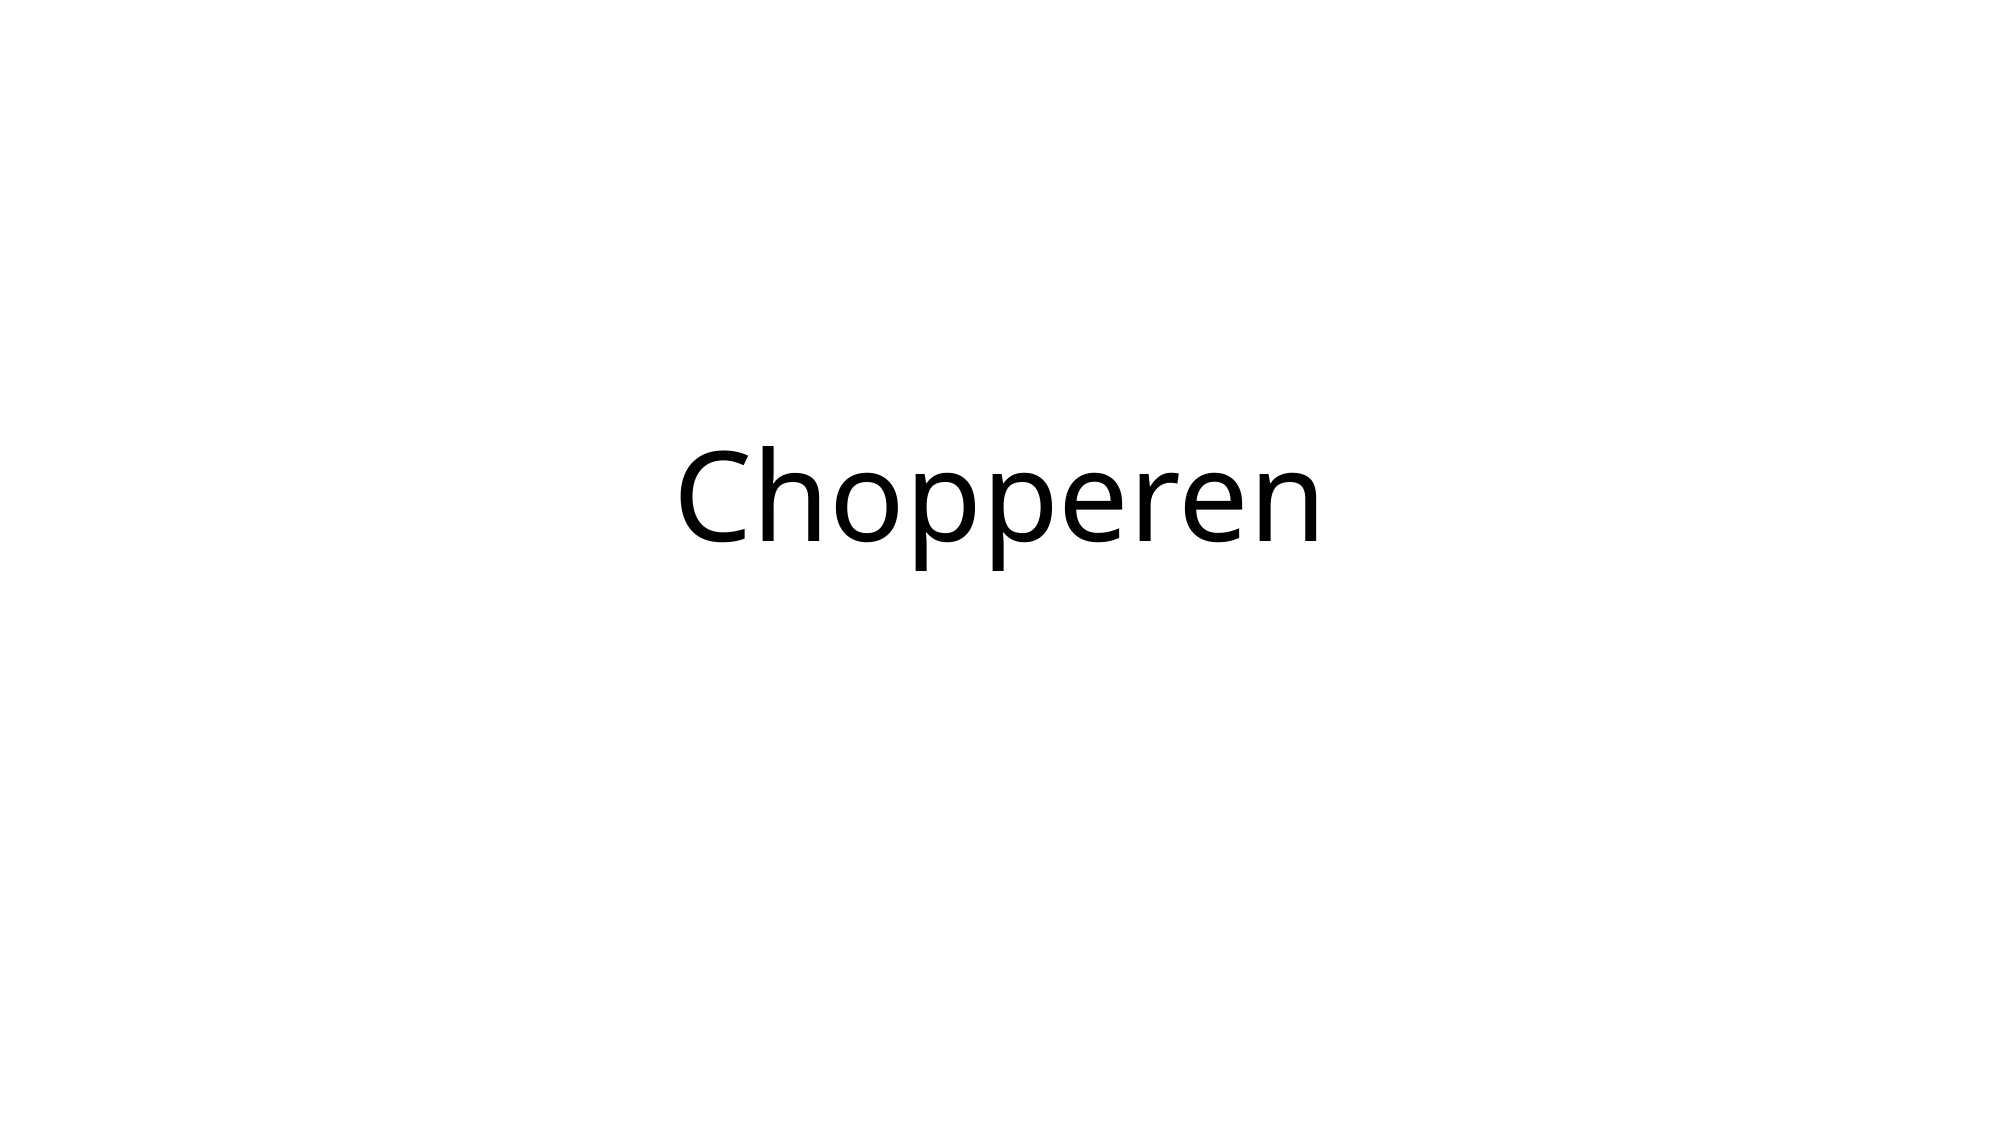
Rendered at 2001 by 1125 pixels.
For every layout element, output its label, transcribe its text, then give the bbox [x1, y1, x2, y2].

title Chopperen [249, 184, 1750, 576]
